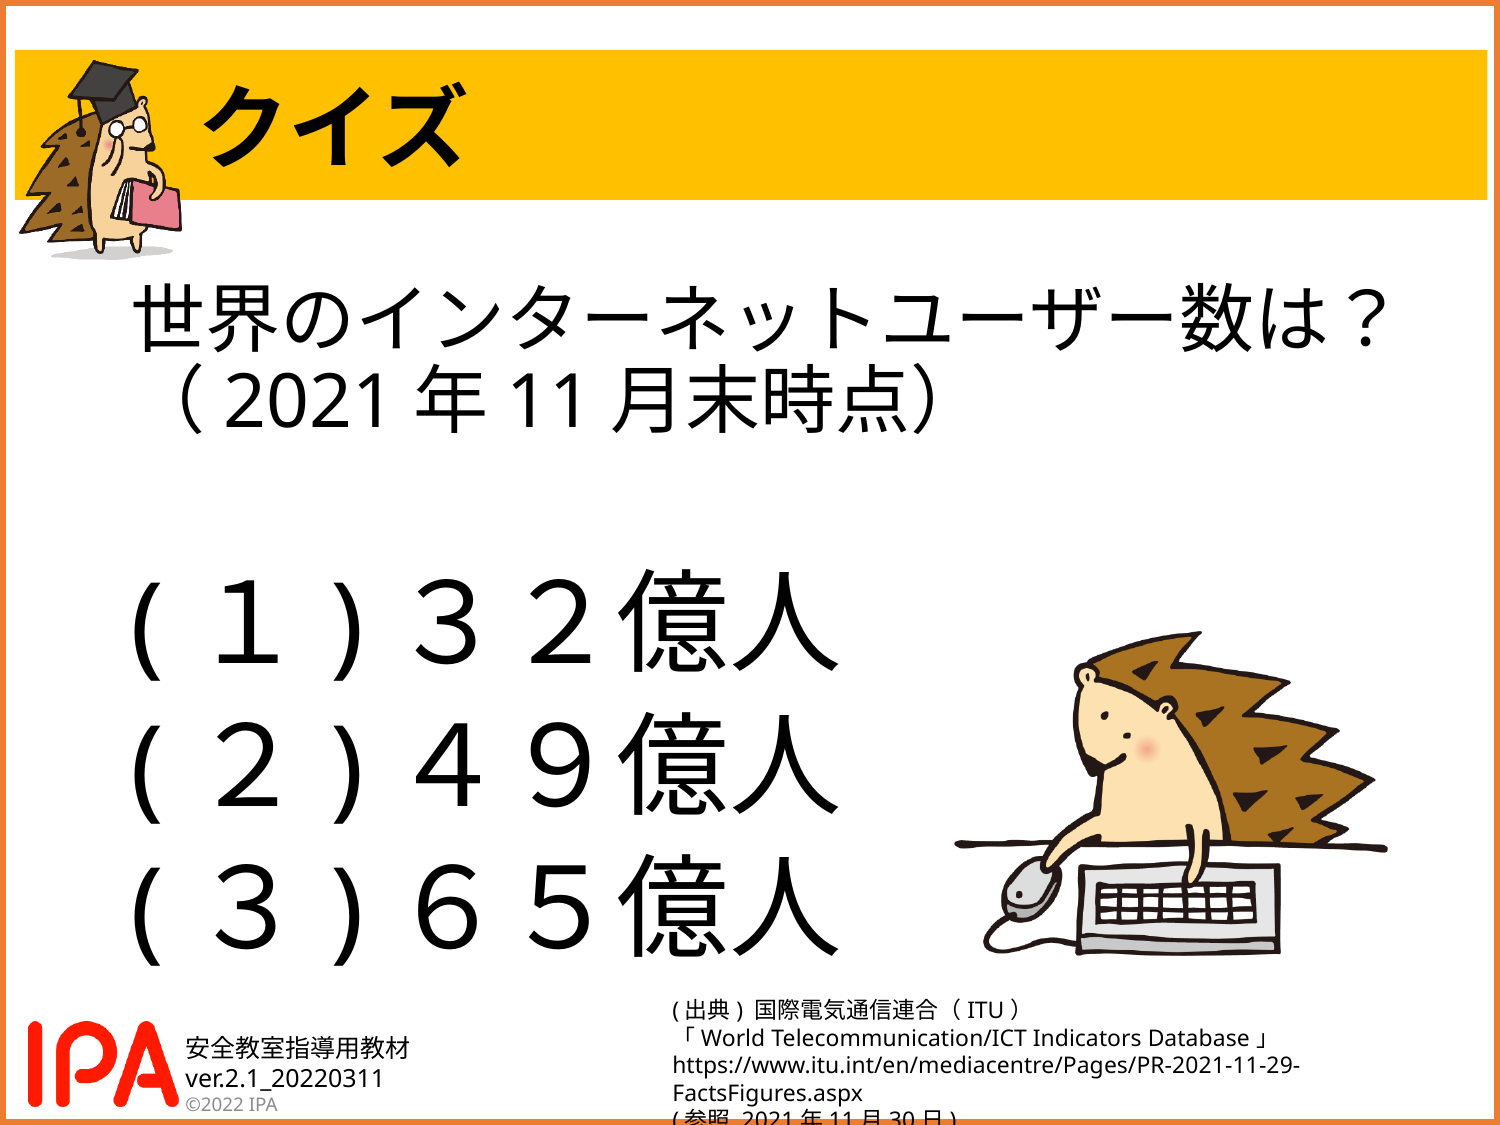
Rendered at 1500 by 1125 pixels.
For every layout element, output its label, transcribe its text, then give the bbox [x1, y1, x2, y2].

title クイズ [182, 73, 1488, 190]
picture [28, 1021, 179, 1107]
list 世界のインターネットユーザー数は？（2021年11月末時点） (１)３２億人 (２)４９億人 (３)６５億人 [115, 274, 1500, 989]
text_box (出典) 国際電気通信連合（ITU） 「Wor​ld Telecommunication/ICT Indicators Database​」 https://www.itu.int/en/mediacentre/Pages/PR-2021-11-29-FactsFigures.aspx (参照 2021年11月30日) [657, 988, 1500, 1125]
picture [954, 631, 1388, 956]
picture [19, 60, 182, 260]
